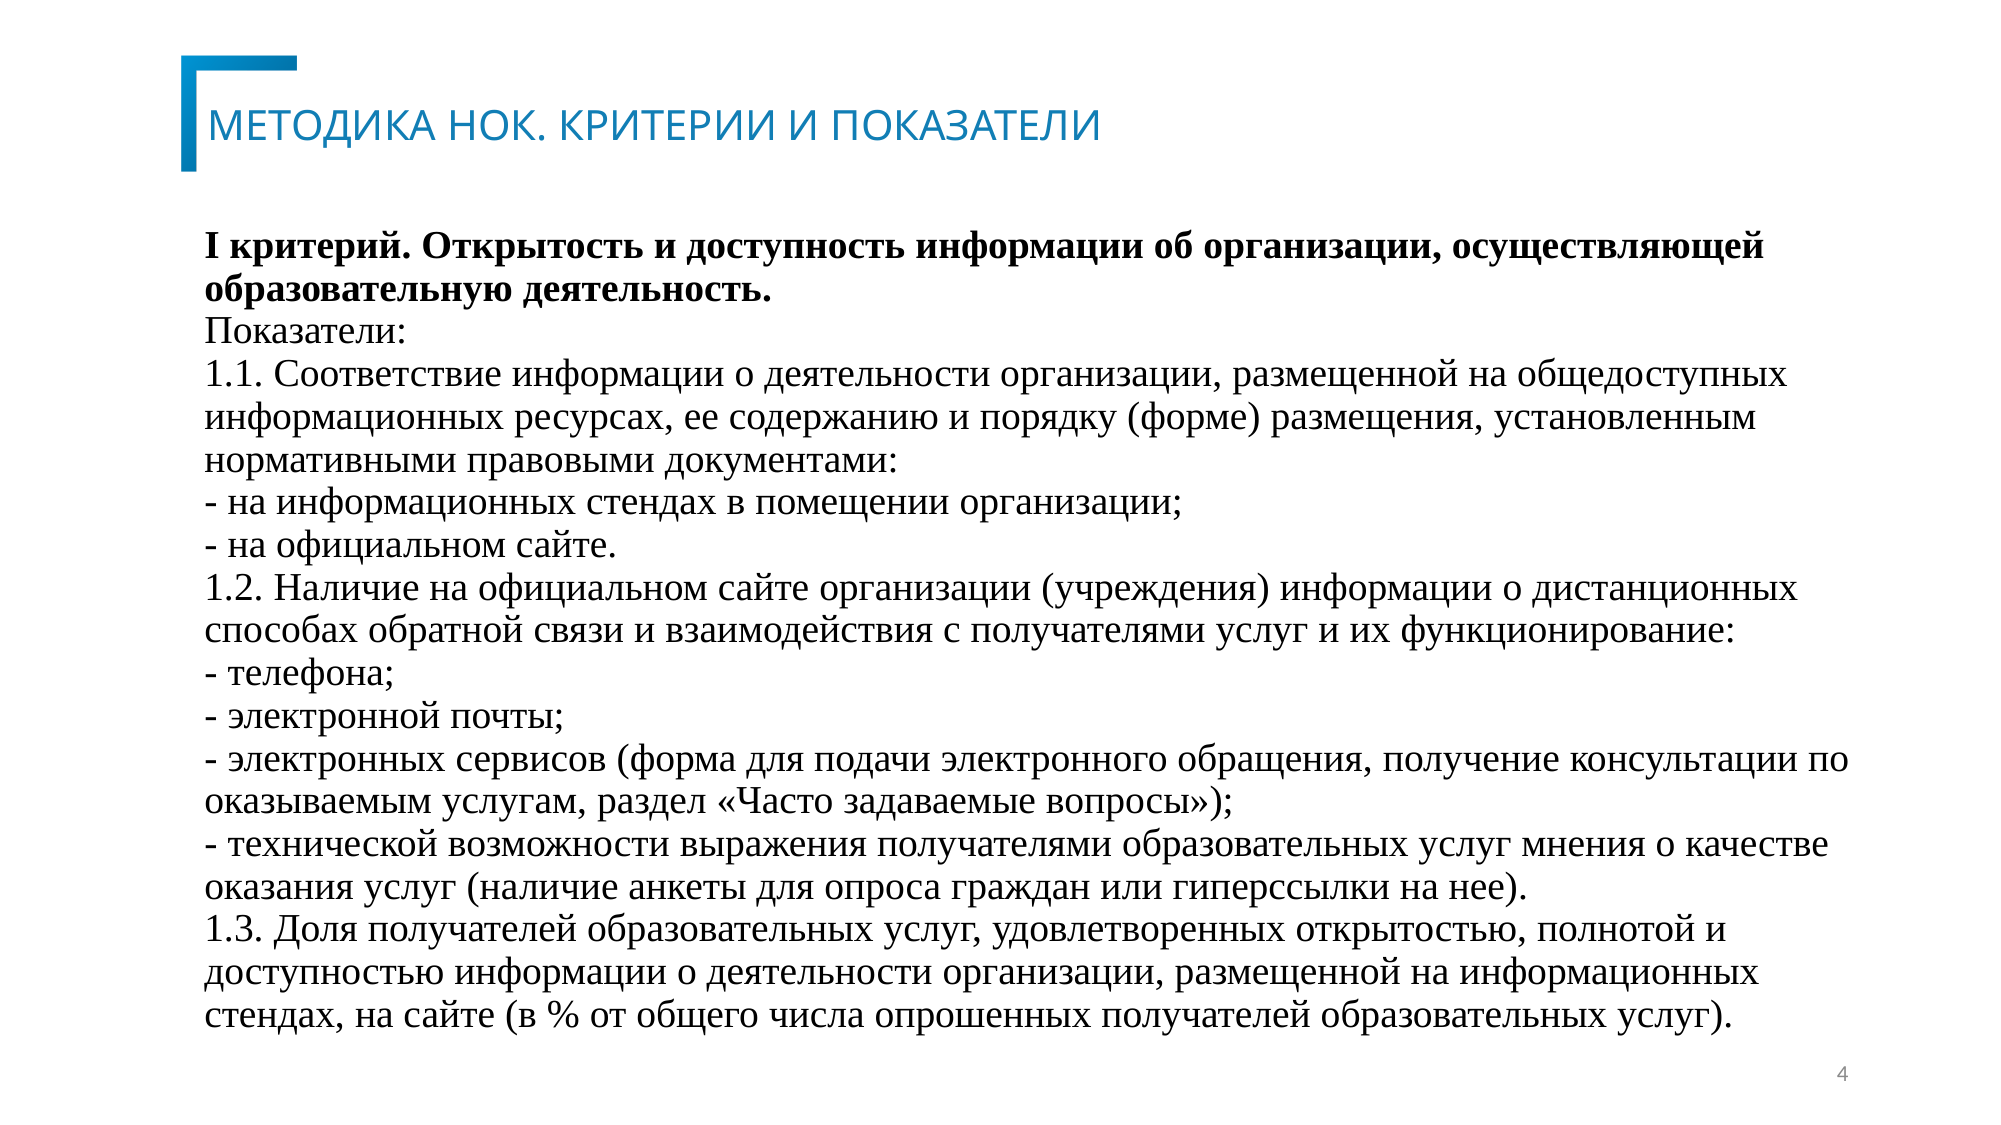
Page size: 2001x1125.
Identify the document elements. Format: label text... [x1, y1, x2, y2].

picture [197, 71, 297, 172]
slide_number 4 [1413, 1042, 1864, 1103]
text_box МЕТОДИКА НОК. КРИТЕРИИ И ПОКАЗАТЕЛИ [192, 42, 1912, 173]
text_box I критерий. Открытость и доступность информации об организации, осуществляющей образовательную деятельность. Показатели: 1.1. Соответствие информации о деятельности организации, размещенной на общедоступных информационных ресурсах, ее содержанию и порядку (форме) размещения, установленным нормативными правовыми документами: - на информационных стендах в помещении организации; - на официальном сайте. 1.2. Наличие на официальном сайте организации (учреждения) информации о дистанционных способах обратной связи и взаимодействия с получателями услуг и их функционирование: - телефона; - электронной почты; - электронных сервисов (форма для подачи электронного обращения, получение консультации по оказываемым услугам, раздел «Часто задаваемые вопросы»); - технической возможности выражения получателями образовательных услуг мнения о качестве оказания услуг (наличие анкеты для опроса граждан или гиперссылки на нее). 1.3. Доля получателей образовательных услуг, удовлетворенных открытостью, полнотой и доступностью информации о деятельности организации, размещенной на информационных стендах, на сайте (в % от общего числа опрошенных получателей образовательных услуг). [189, 173, 1926, 1125]
